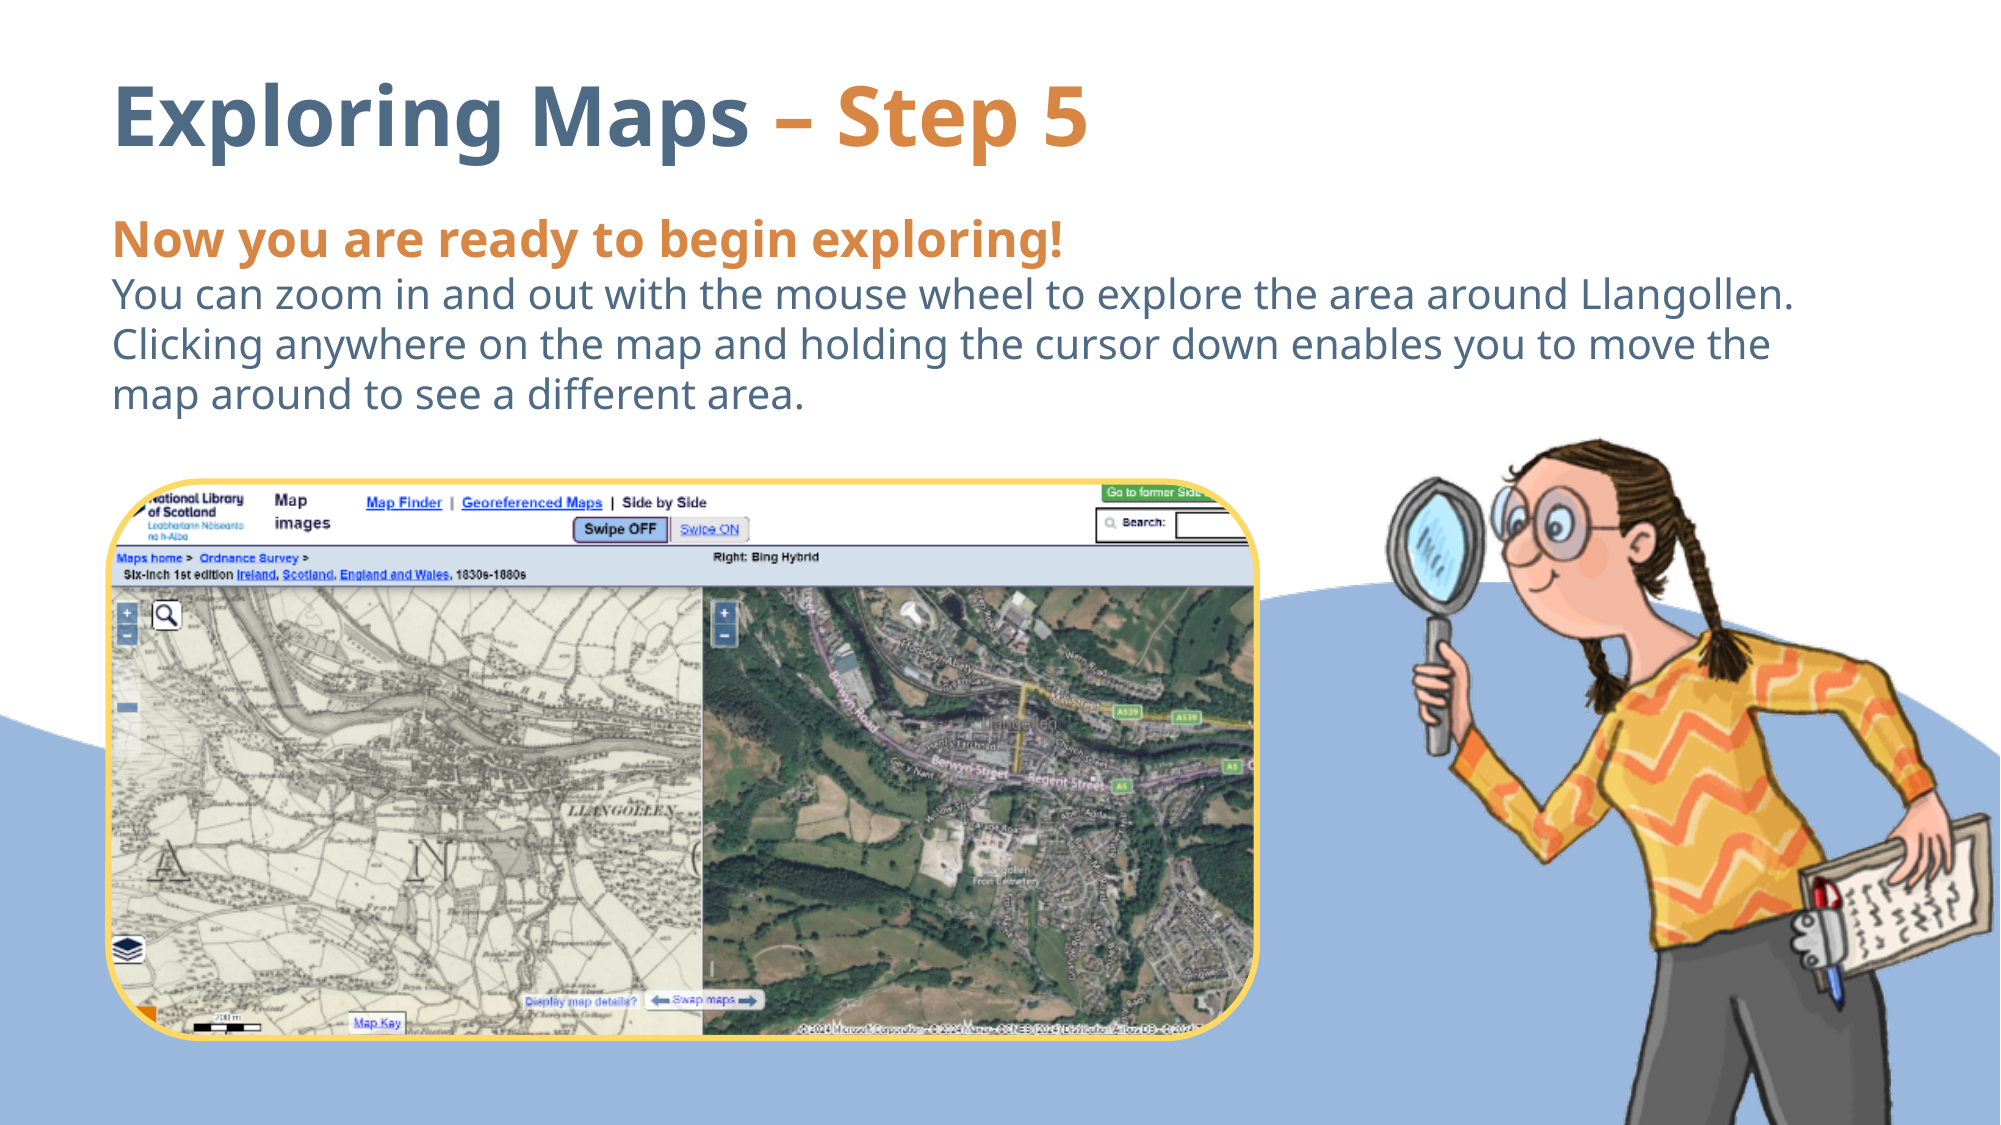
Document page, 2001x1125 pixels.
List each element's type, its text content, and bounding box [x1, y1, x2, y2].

text_box Now you are ready to begin exploring! You can zoom in and out with the mouse wheel to explore the area around Llangollen. Clicking anywhere on the map and holding the cursor down enables you to move the map around to see a different area. [96, 200, 1866, 426]
text_box Exploring Maps – Step 5 [97, 56, 1926, 171]
picture [0, 405, 2000, 1125]
